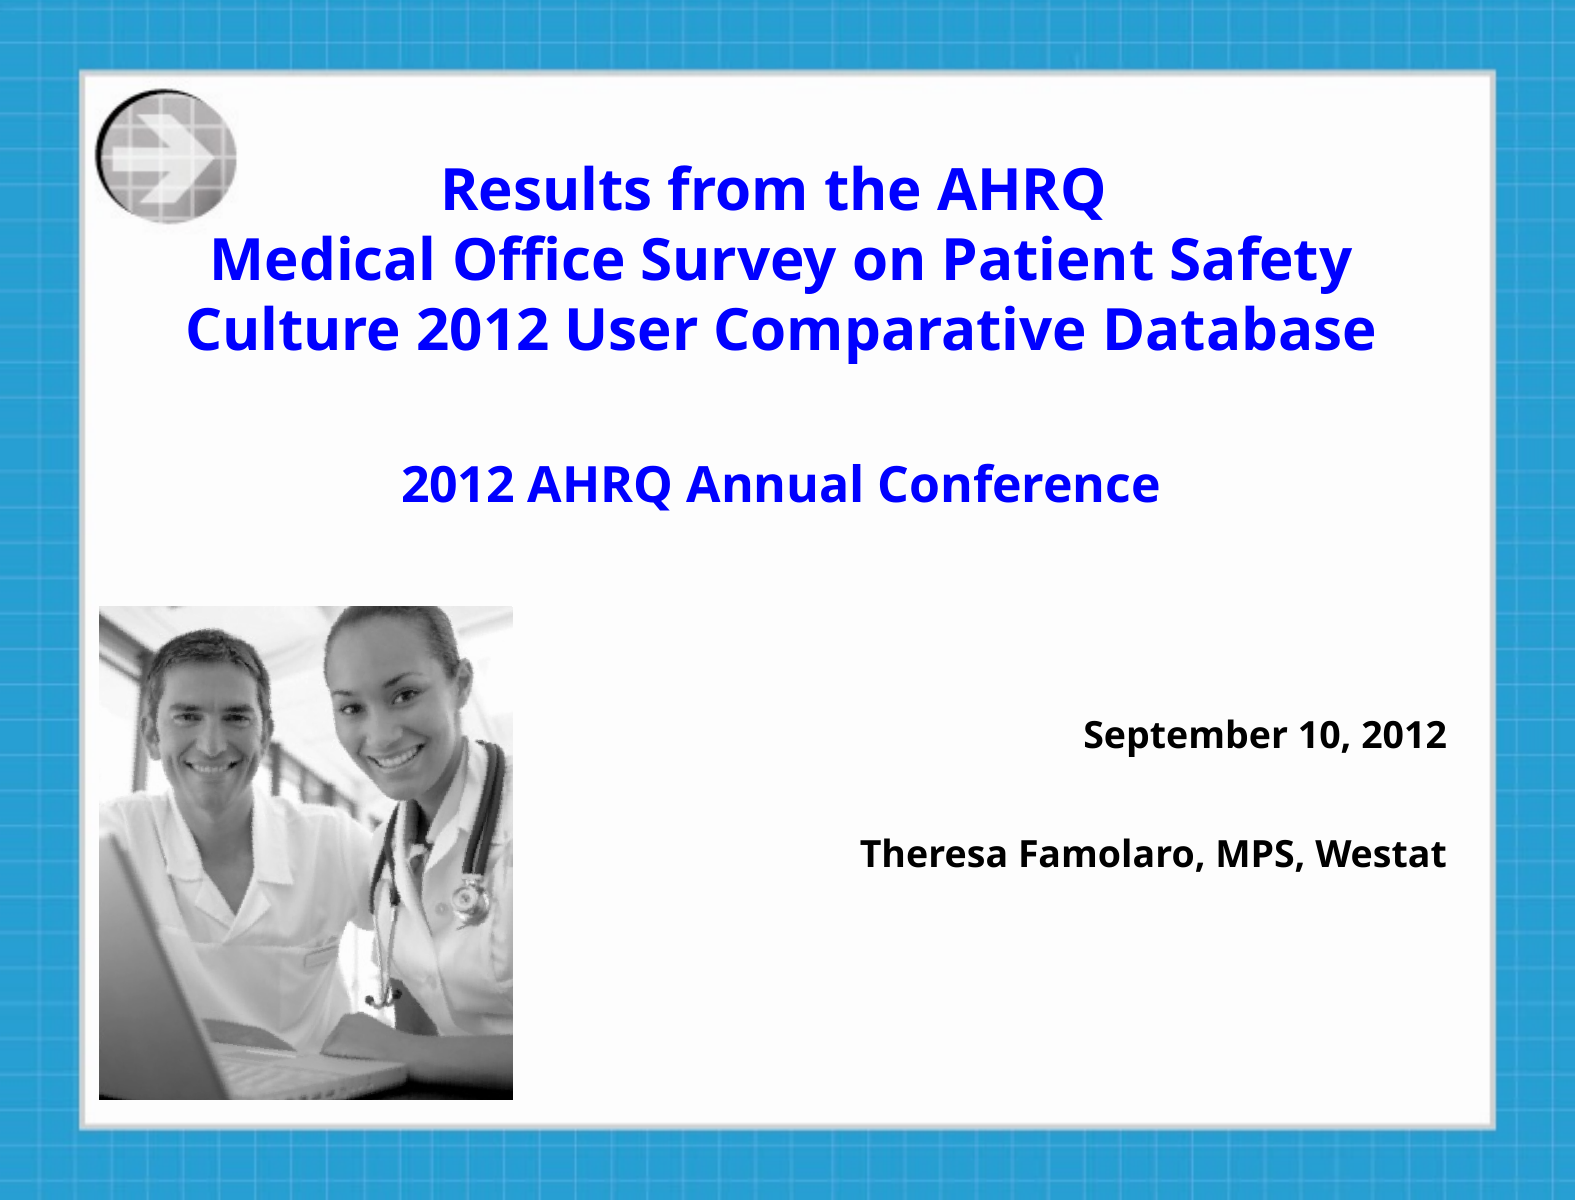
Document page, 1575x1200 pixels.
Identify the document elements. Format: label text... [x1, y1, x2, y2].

picture [0, 0, 1575, 1200]
text_box Results from the AHRQ Medical Office Survey on Patient Safety Culture 2012 User Comparative Database 2012 AHRQ Annual Conference September 10, 2012 Theresa Famolaro, MPS, Westat [99, 77, 1463, 1037]
